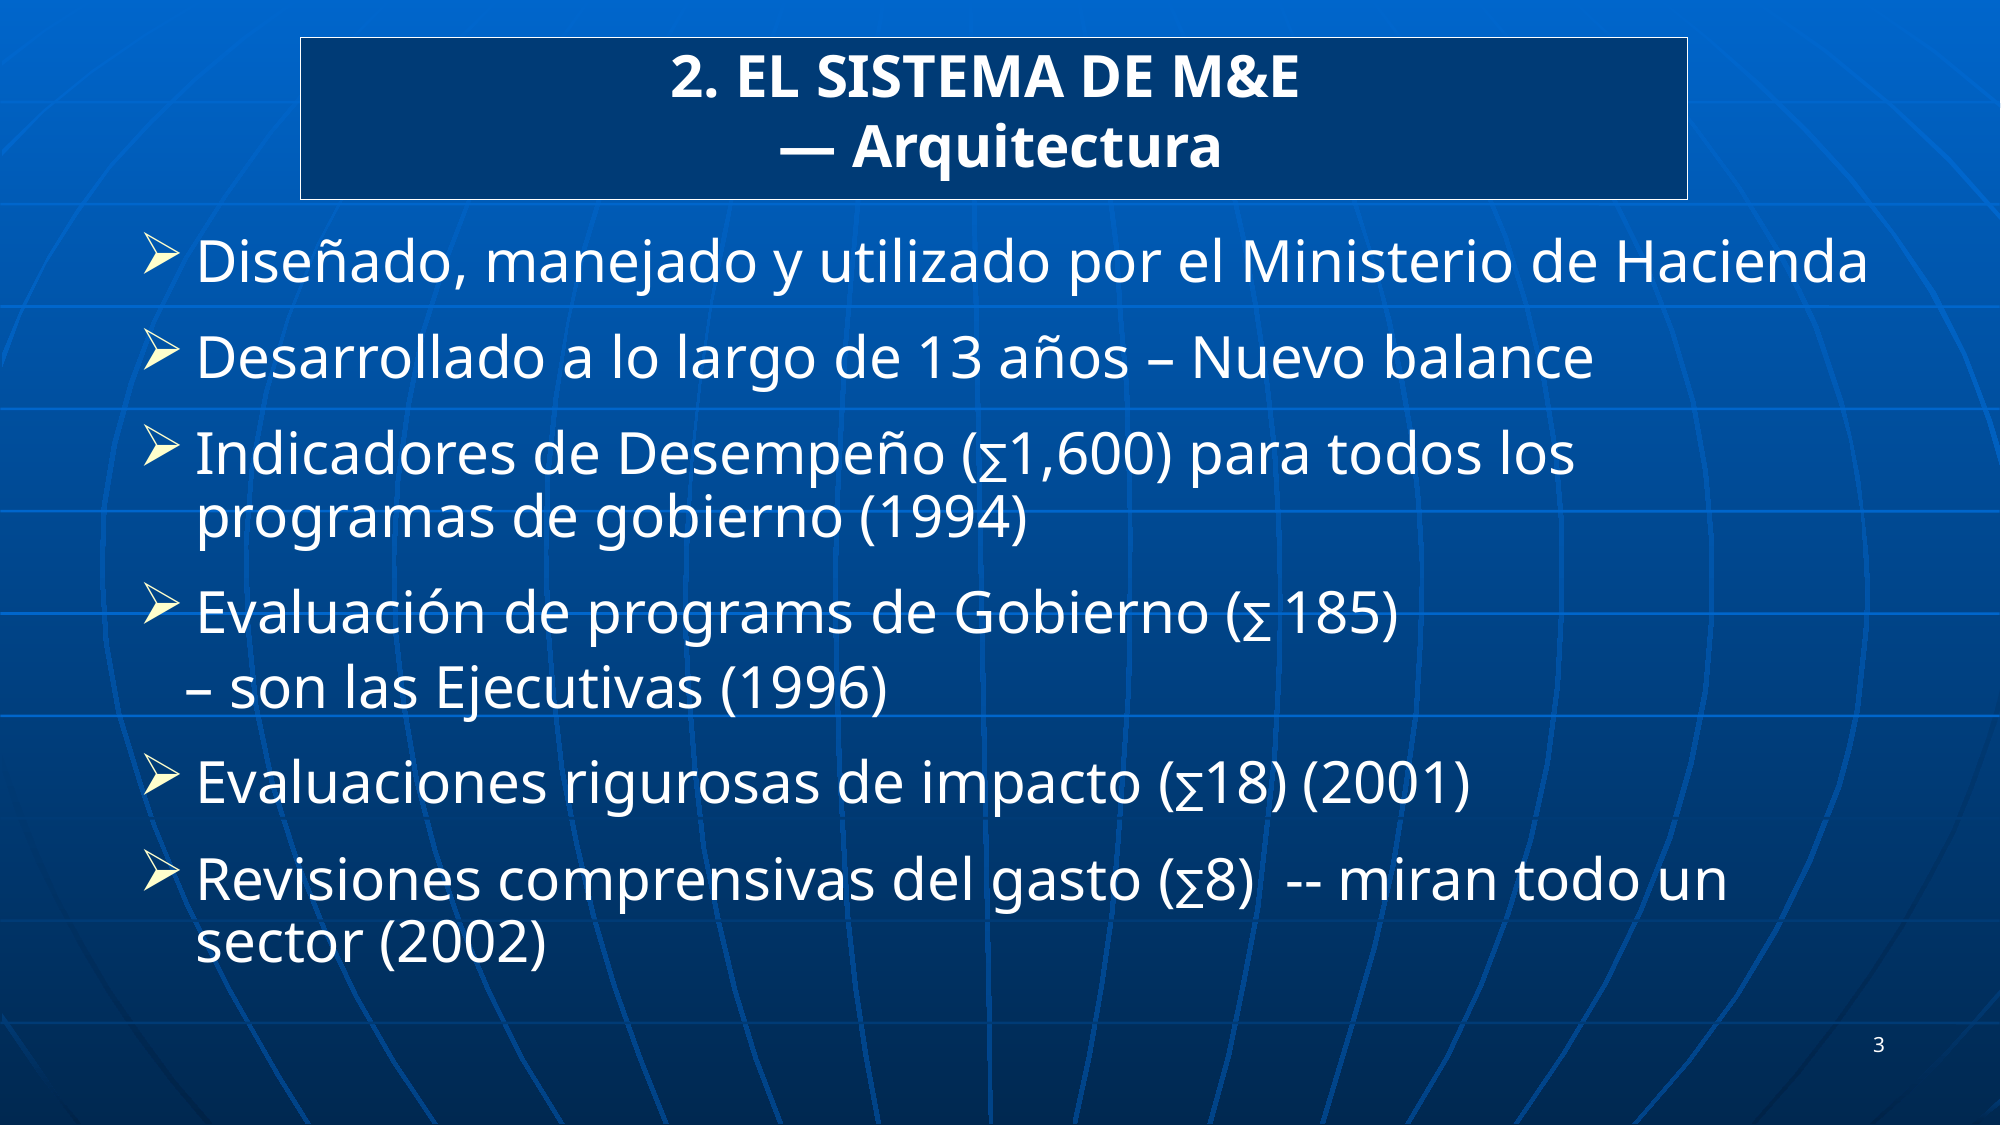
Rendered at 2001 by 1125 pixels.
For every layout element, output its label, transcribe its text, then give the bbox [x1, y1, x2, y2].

title 2. EL SISTEMA DE M&E ― Arquitectura [300, 37, 1688, 200]
list Diseñado, manejado y utilizado por el Ministerio de Hacienda Desarrollado a lo largo de 13 años – Nuevo balance Indicadores de Desempeño (∑1,600) para todos los programas de gobierno (1994) Evaluación de programs de Gobierno (∑ 185) – son las Ejecutivas (1996) Evaluaciones rigurosas de impacto (∑18) (2001) Revisiones comprensivas del gasto (∑8) -- miran todo un sector (2002) [123, 224, 1900, 1075]
slide_number 3 [1433, 1075, 1900, 1100]
